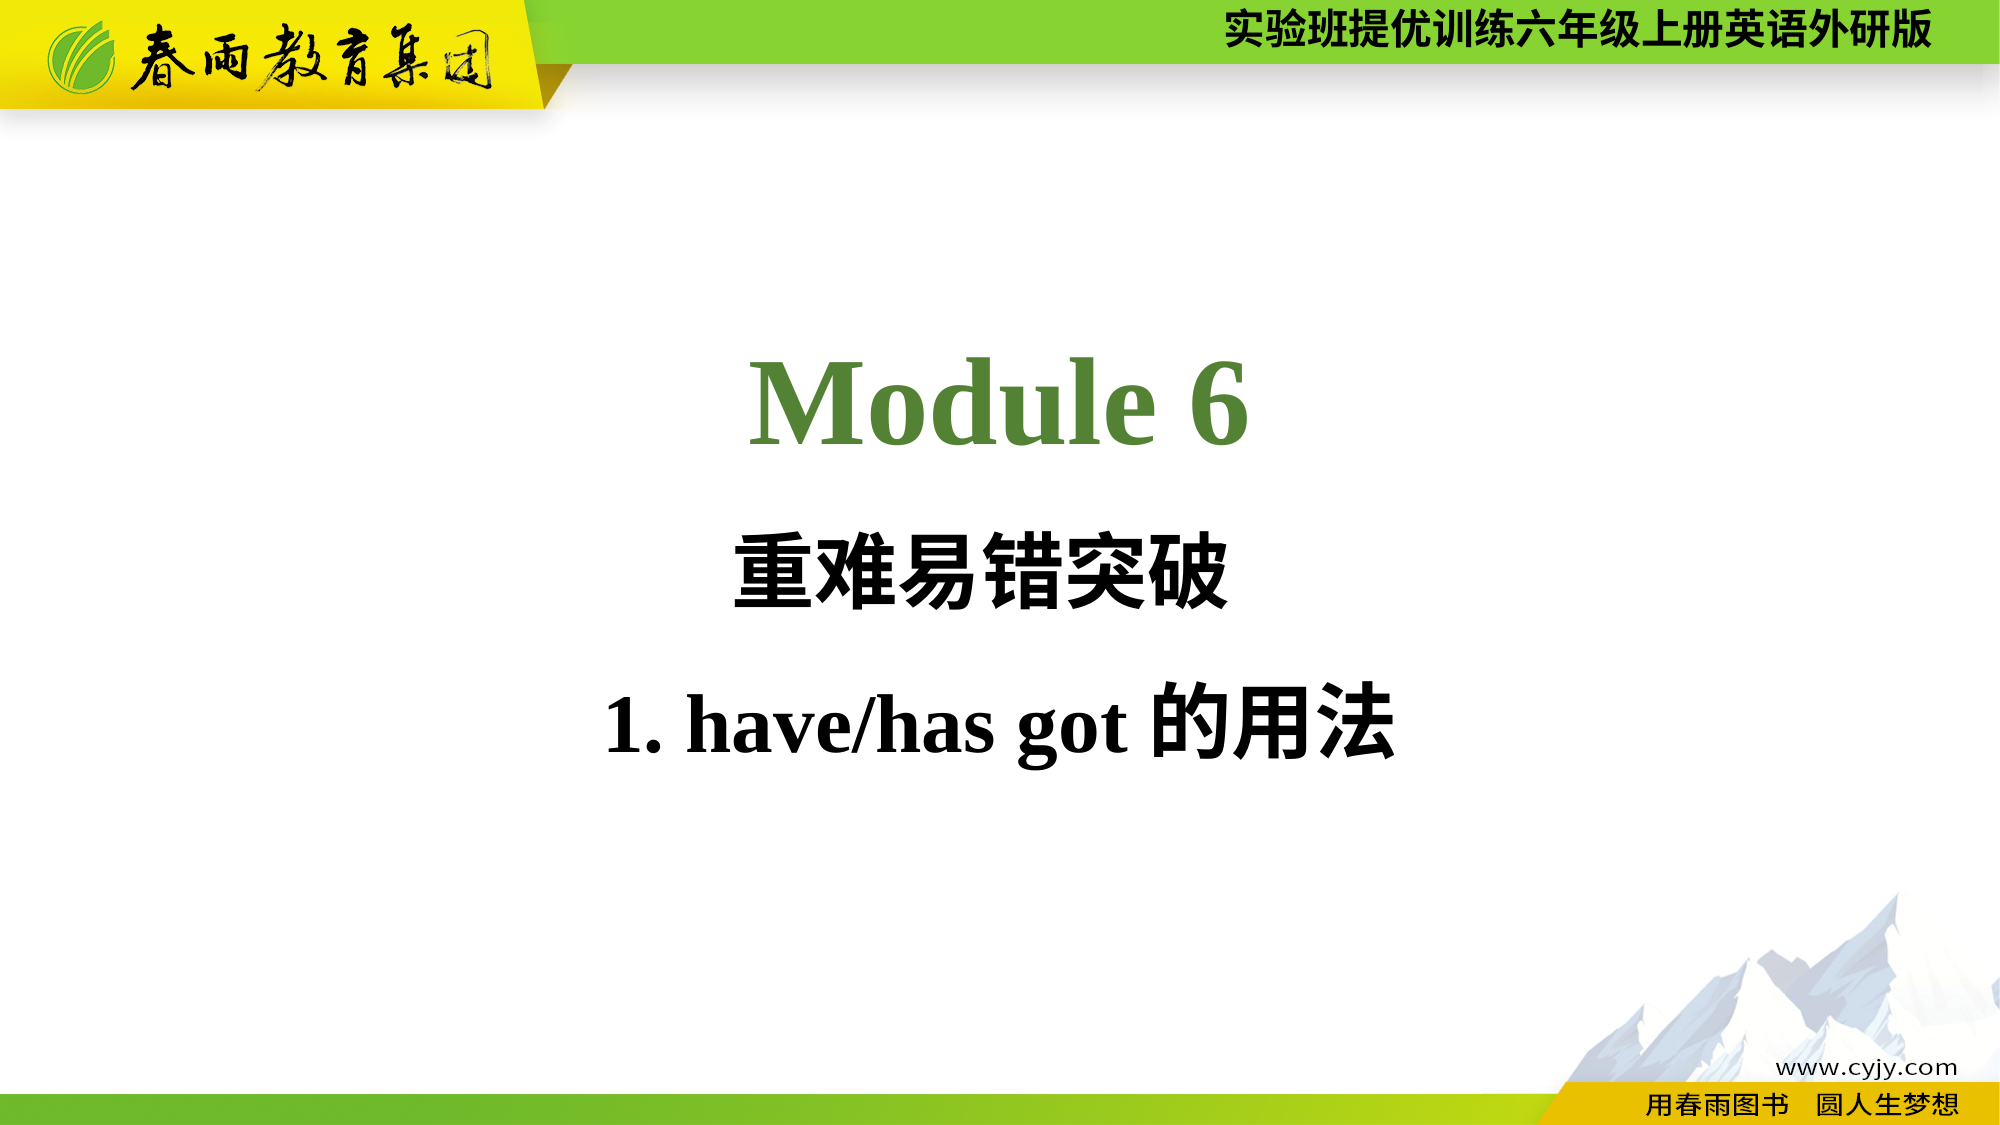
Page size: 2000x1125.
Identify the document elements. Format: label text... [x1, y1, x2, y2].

picture [0, 0, 2000, 237]
picture [0, 777, 2000, 1125]
text_box Module 6 重难易错突破 1. have/has got的用法 [0, 237, 2000, 777]
